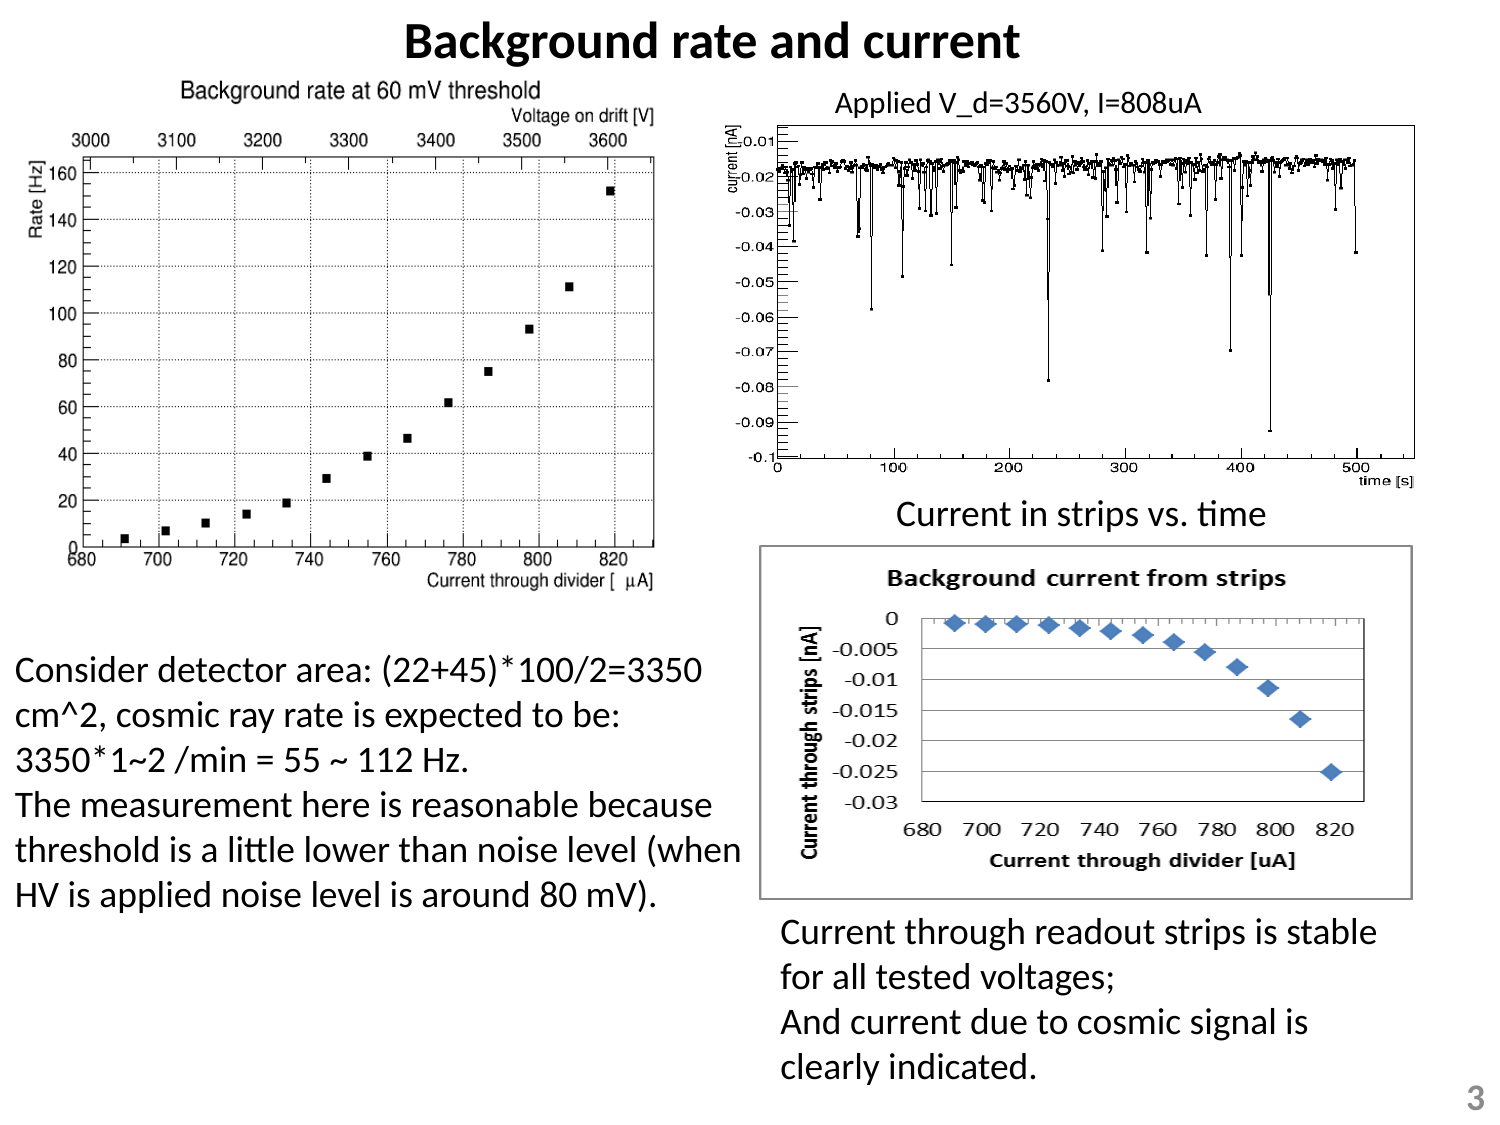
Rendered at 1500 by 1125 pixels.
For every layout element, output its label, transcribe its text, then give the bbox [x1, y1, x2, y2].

picture [12, 74, 1494, 601]
picture [759, 544, 1413, 901]
slide_number 3 [1149, 1065, 1500, 1125]
text_box Consider detector area: (22+45)*100/2=3350 cm^2, cosmic ray rate is expected to be: 3350*1~2 /min = 55 ~ 112 Hz. The measurement here is reasonable because threshold is a little lower than noise level (when HV is applied noise level is around 80 mV). [0, 637, 765, 923]
text_box Current in strips vs. time [881, 509, 1357, 542]
text_box Current through readout strips is stable for all tested voltages; And current due to cosmic signal is clearly indicated. [765, 899, 1429, 1095]
text_box Applied V_d=3560V, I=808uA [820, 74, 1357, 113]
title Background rate and current [0, 0, 1425, 75]
